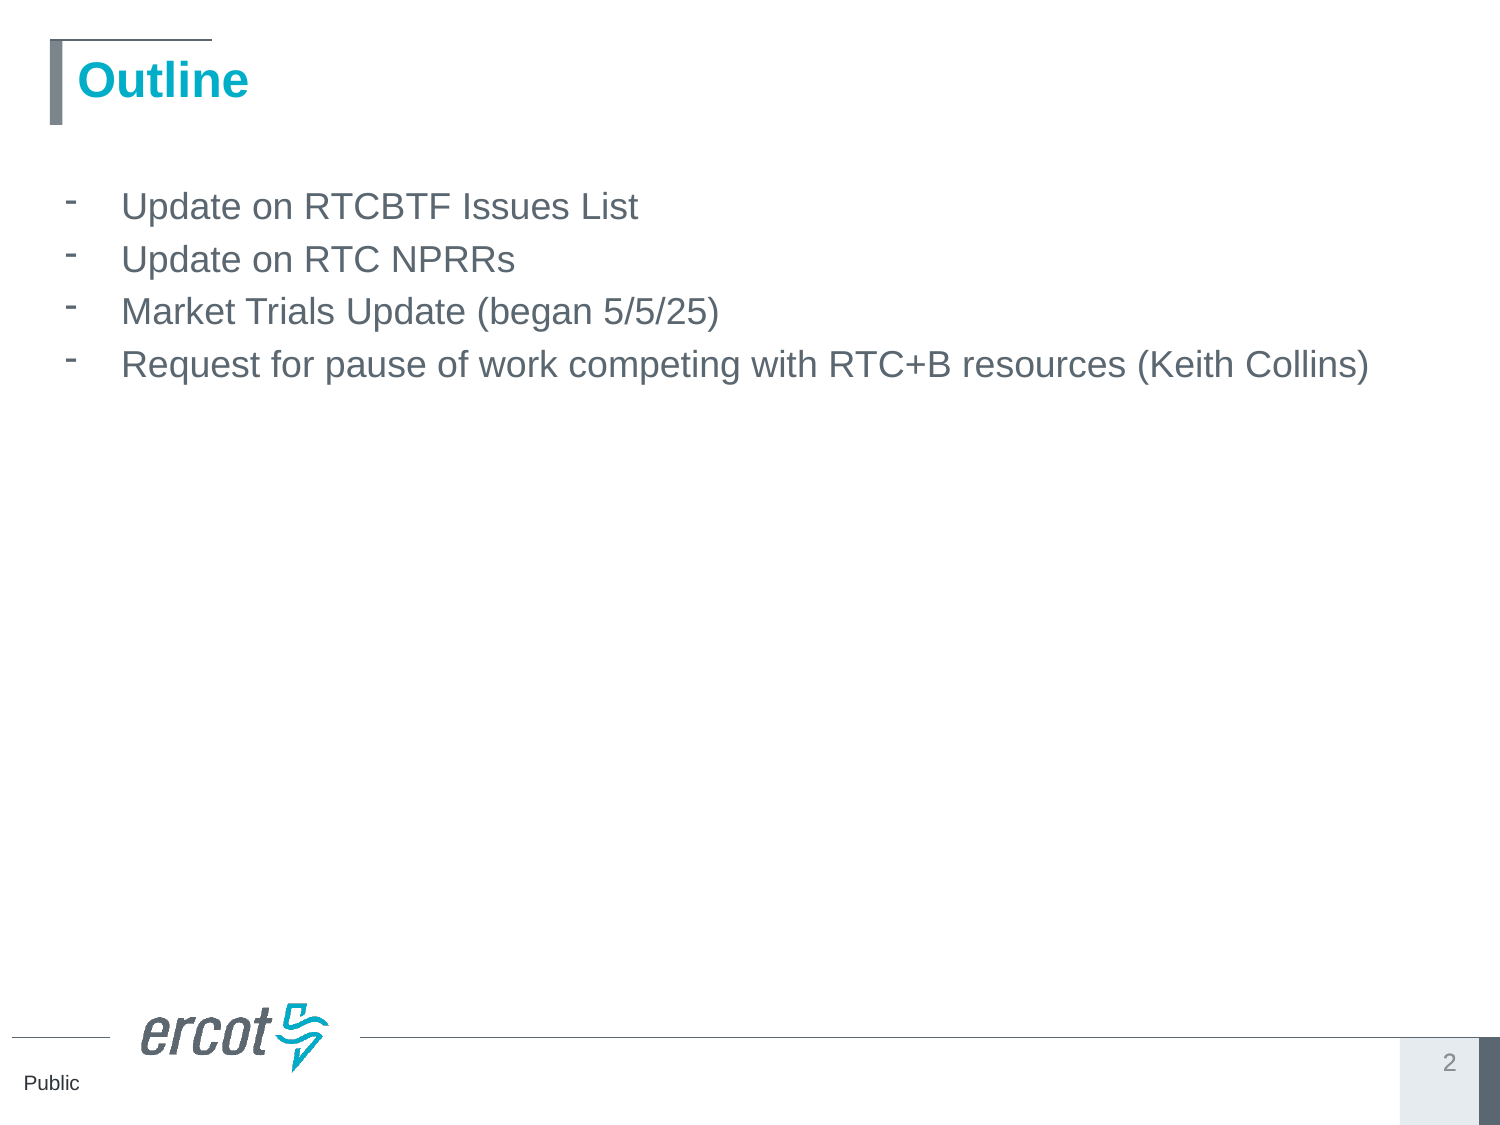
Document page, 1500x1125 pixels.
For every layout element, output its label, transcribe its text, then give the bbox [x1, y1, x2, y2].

list Update on RTCBTF Issues List Update on RTC NPRRs Market Trials Update (began 5/5/25) Request for pause of work competing with RTC+B resources (Keith Collins) [50, 174, 1450, 972]
title Outline [62, 39, 1450, 134]
slide_number 2 [1400, 1037, 1500, 1087]
picture [137, 999, 332, 1075]
